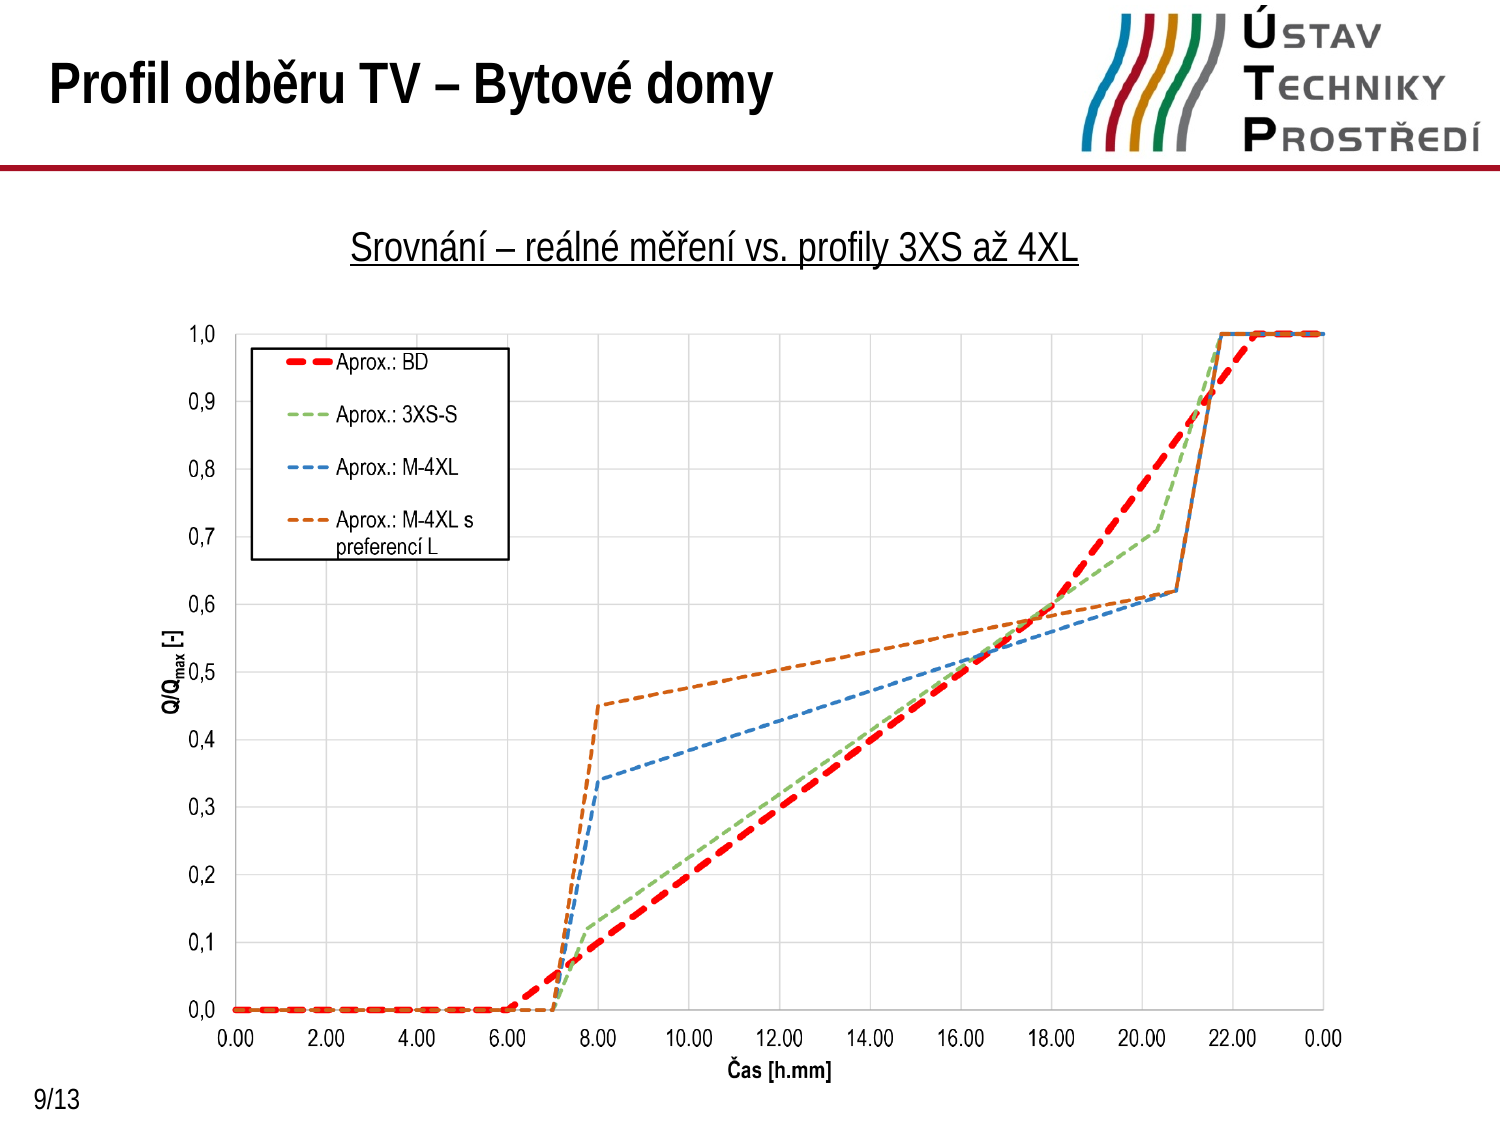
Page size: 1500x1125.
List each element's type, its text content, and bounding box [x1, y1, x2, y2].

text_box Srovnání – reálné měření vs. profily 3XS až 4XL [335, 212, 1094, 278]
text_box [0, 165, 1500, 172]
picture [1080, 5, 1483, 159]
picture [152, 319, 1348, 1088]
text_box Profil odběru TV – Bytové domy [34, 38, 1080, 123]
